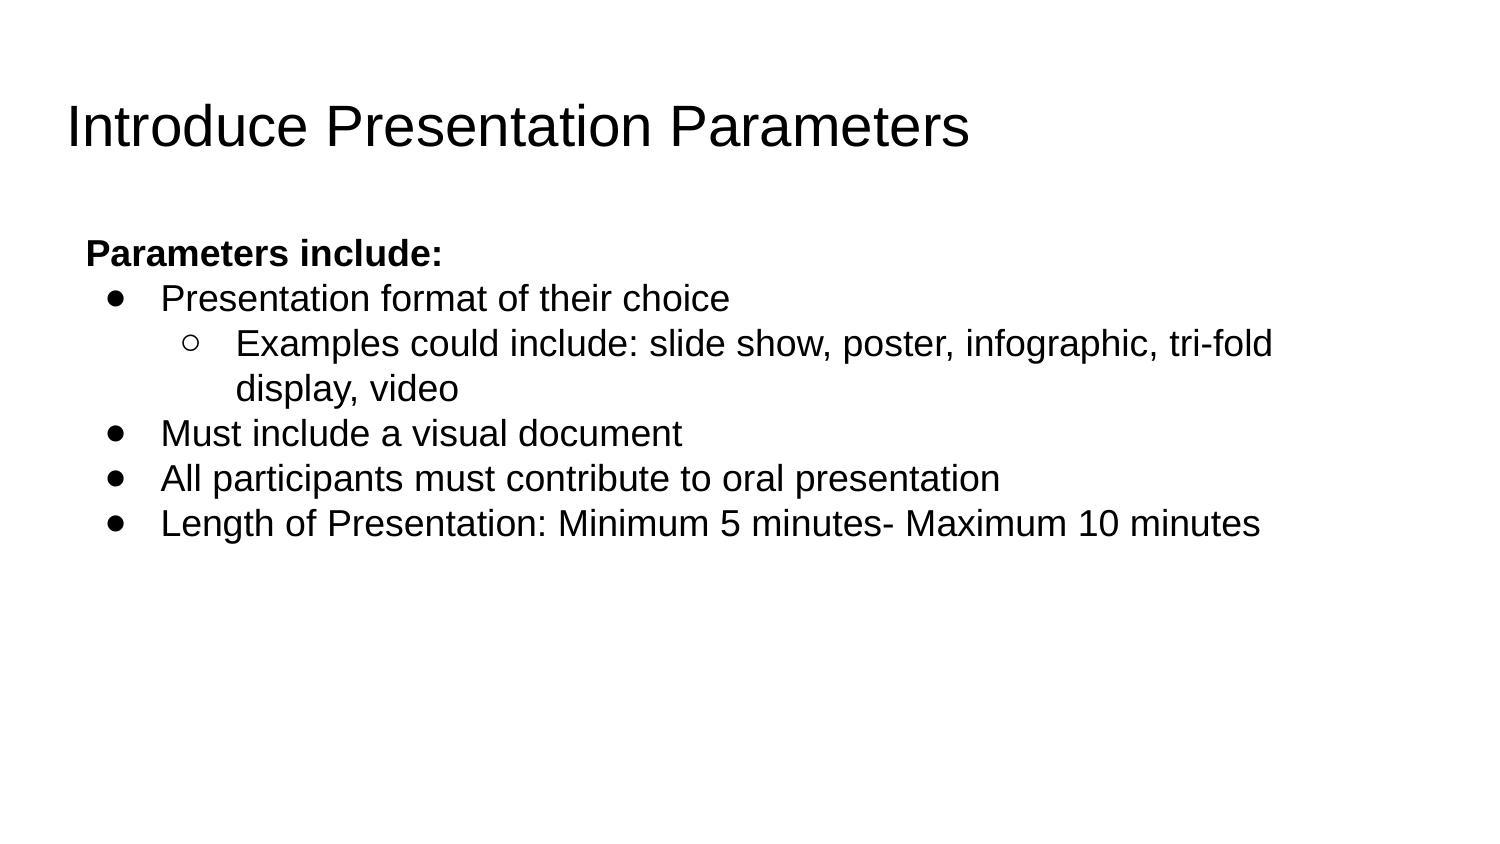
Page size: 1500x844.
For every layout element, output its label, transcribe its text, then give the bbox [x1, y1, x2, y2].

title Introduce Presentation Parameters [51, 72, 1449, 167]
text_box Parameters include: Presentation format of their choice Examples could include: slide show, poster, infographic, tri-fold display, video Must include a visual document All participants must contribute to oral presentation Length of Presentation: Minimum 5 minutes- Maximum 10 minutes [70, 169, 1416, 784]
